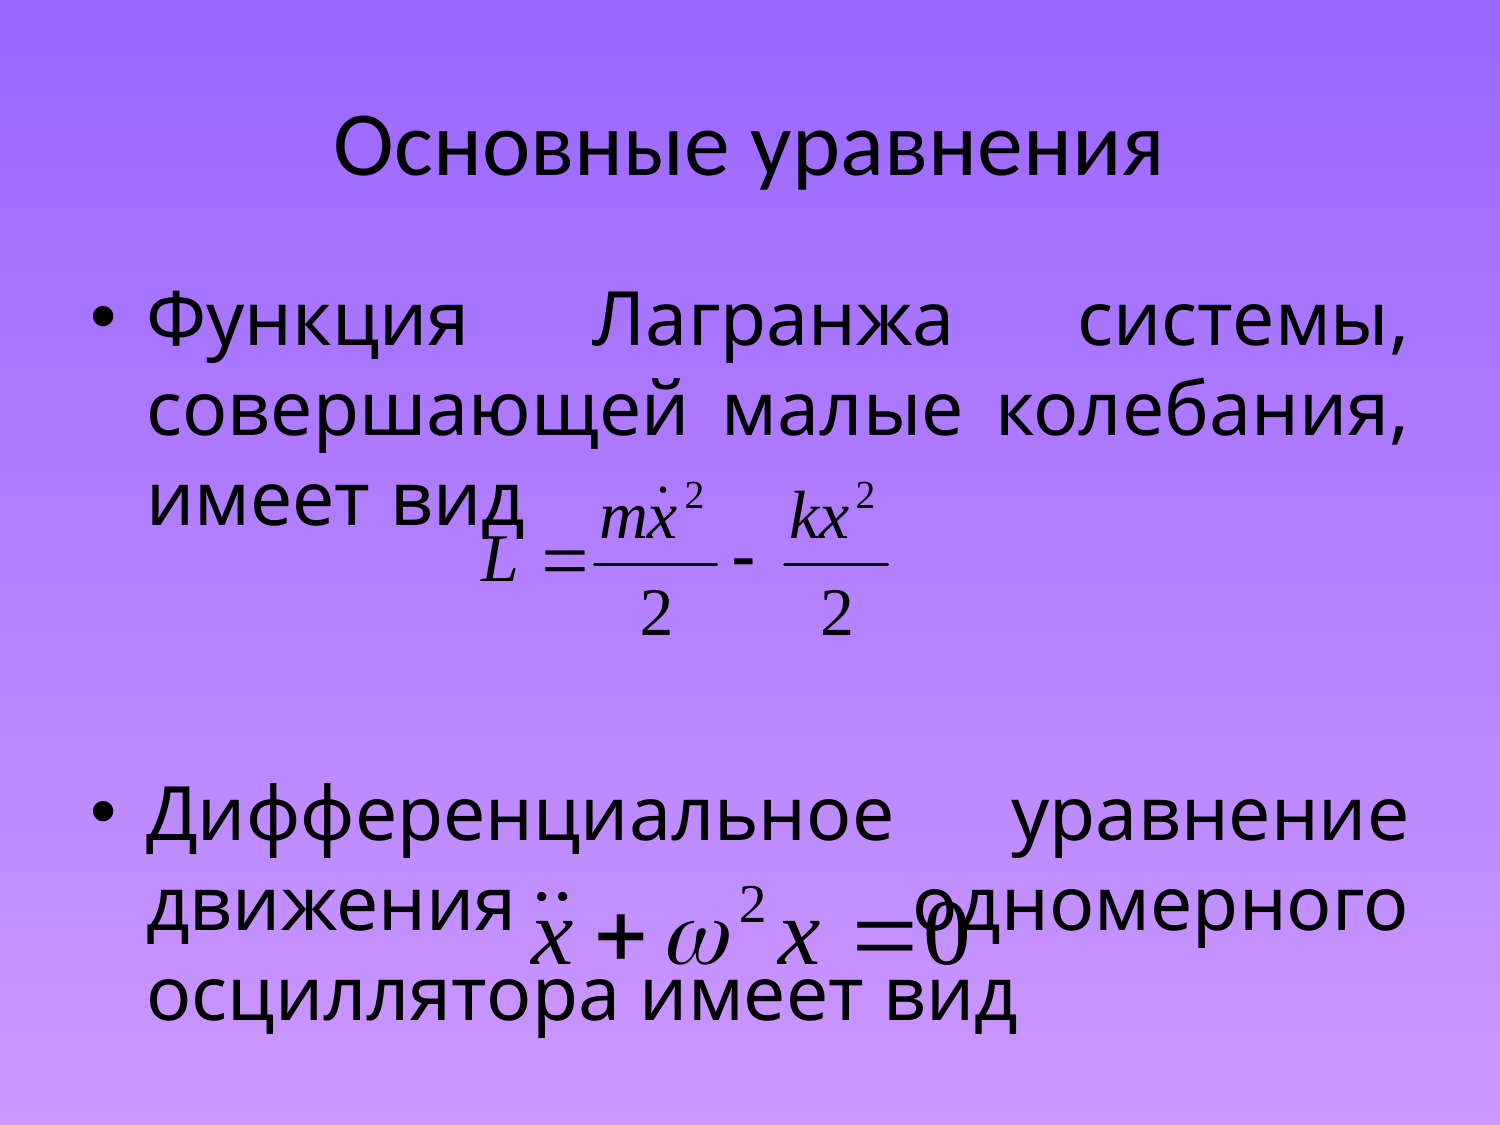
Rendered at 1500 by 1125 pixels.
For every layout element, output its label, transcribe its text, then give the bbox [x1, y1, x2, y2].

list Функция Лагранжа системы, совершающей малые колебания, имеет вид Дифференциальное уравнение движения одномерного осциллятора имеет вид [75, 262, 1425, 1005]
title Основные уравнения [75, 45, 1425, 233]
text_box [469, 462, 901, 651]
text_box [512, 862, 989, 988]
